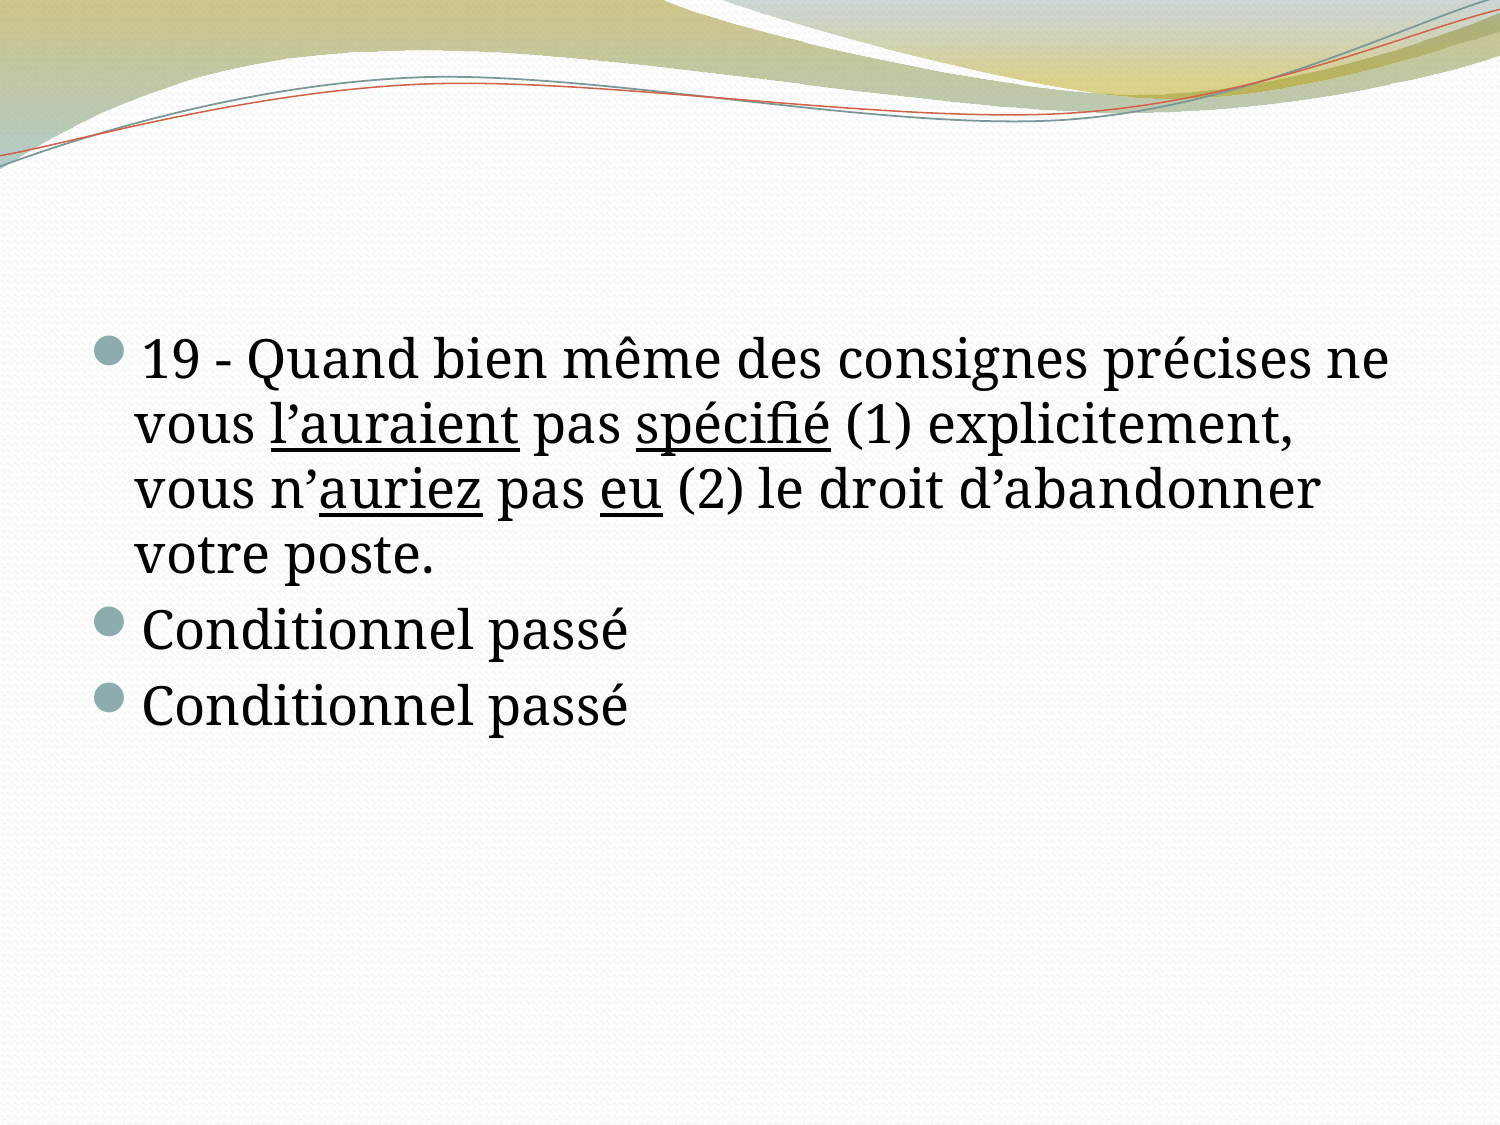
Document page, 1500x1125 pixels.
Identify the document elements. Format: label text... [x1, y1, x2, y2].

list 19 - Quand bien même des consignes précises ne vous l’auraient pas spécifié (1) explicitement, vous n’auriez pas eu (2) le droit d’abandonner votre poste. Conditionnel passé Conditionnel passé [75, 317, 1425, 1038]
